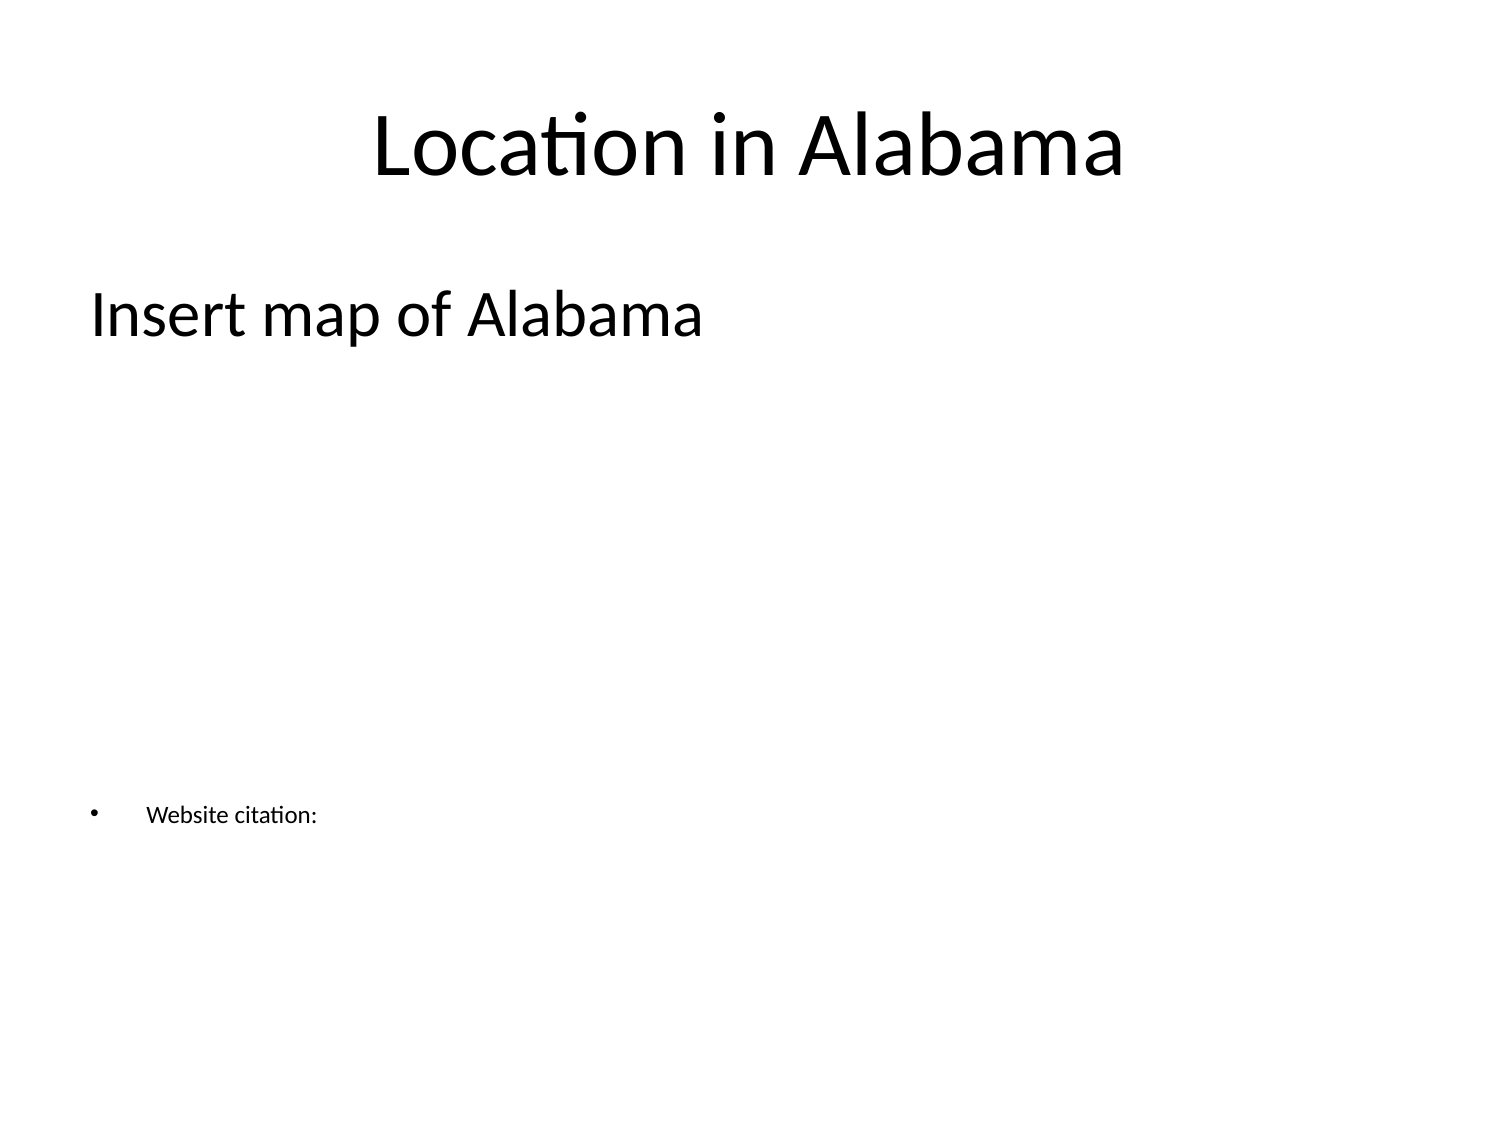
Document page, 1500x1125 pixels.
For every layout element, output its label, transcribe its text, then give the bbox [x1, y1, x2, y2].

title Location in Alabama [75, 45, 1425, 233]
list Insert map of Alabama Website citation: [75, 262, 1425, 1005]
